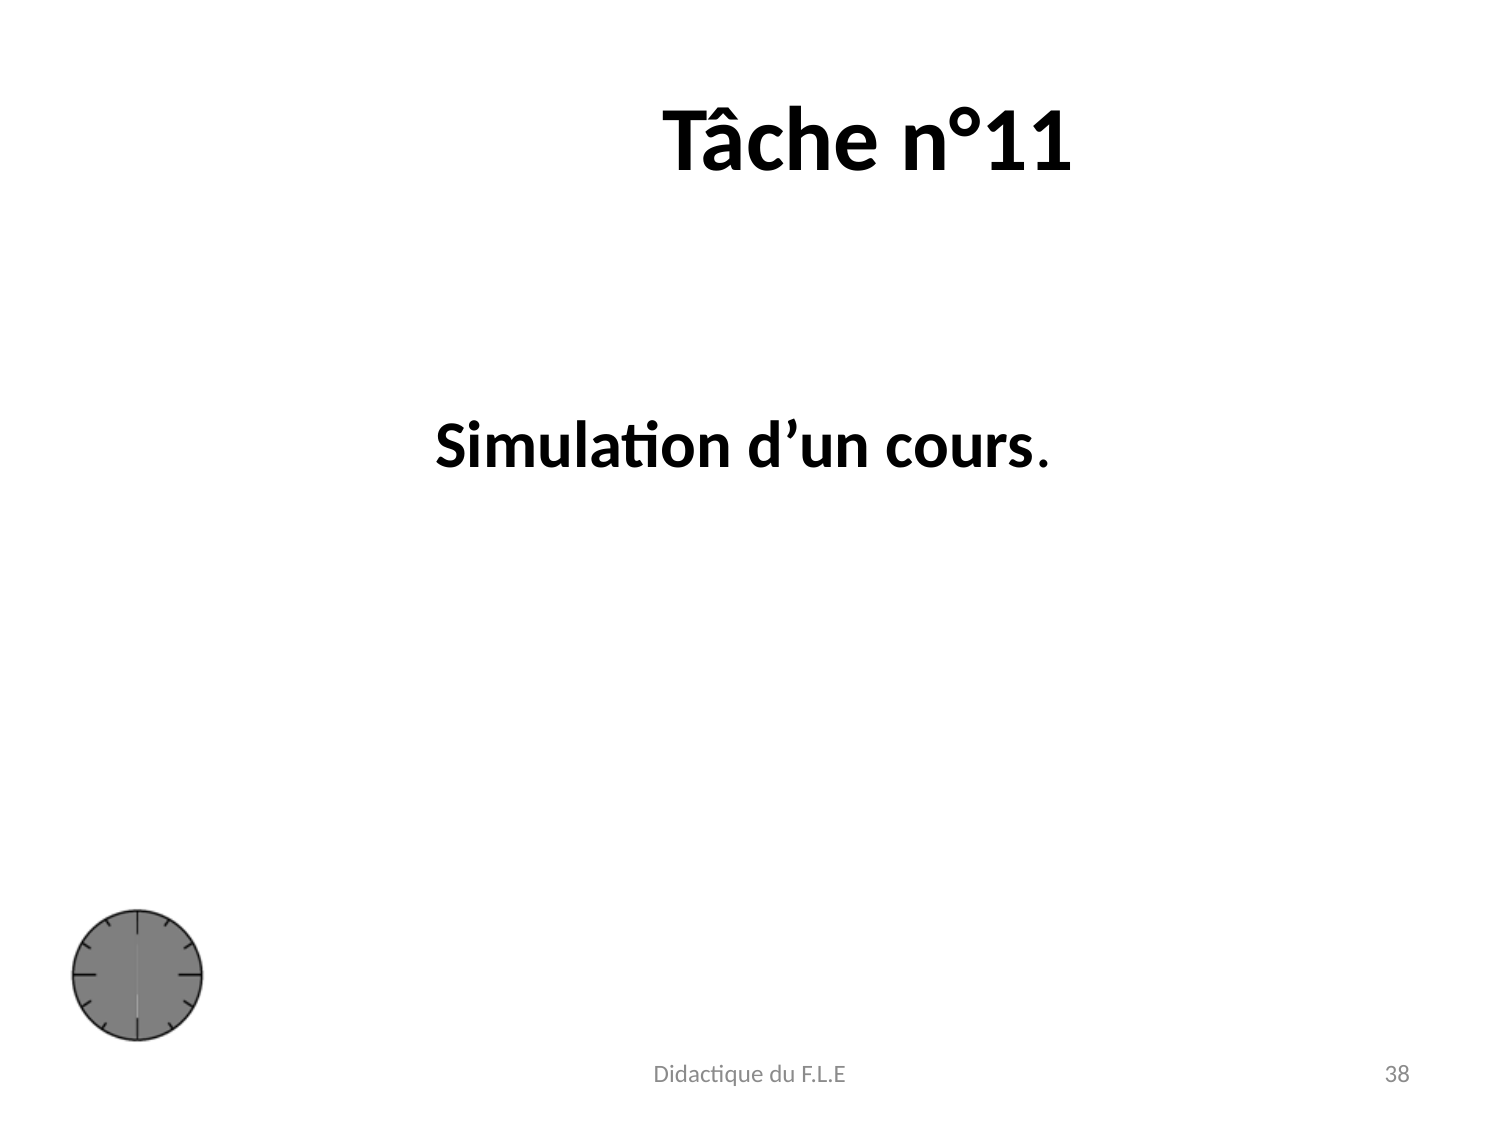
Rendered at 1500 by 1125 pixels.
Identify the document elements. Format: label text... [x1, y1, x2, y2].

title Tâche n°11 [275, 50, 1463, 218]
footer Didactique du F.L.E [512, 1042, 988, 1103]
slide_number 38 [1074, 1042, 1425, 1103]
picture [34, 878, 235, 1092]
list Simulation d’un cours. [24, 299, 1463, 1063]
